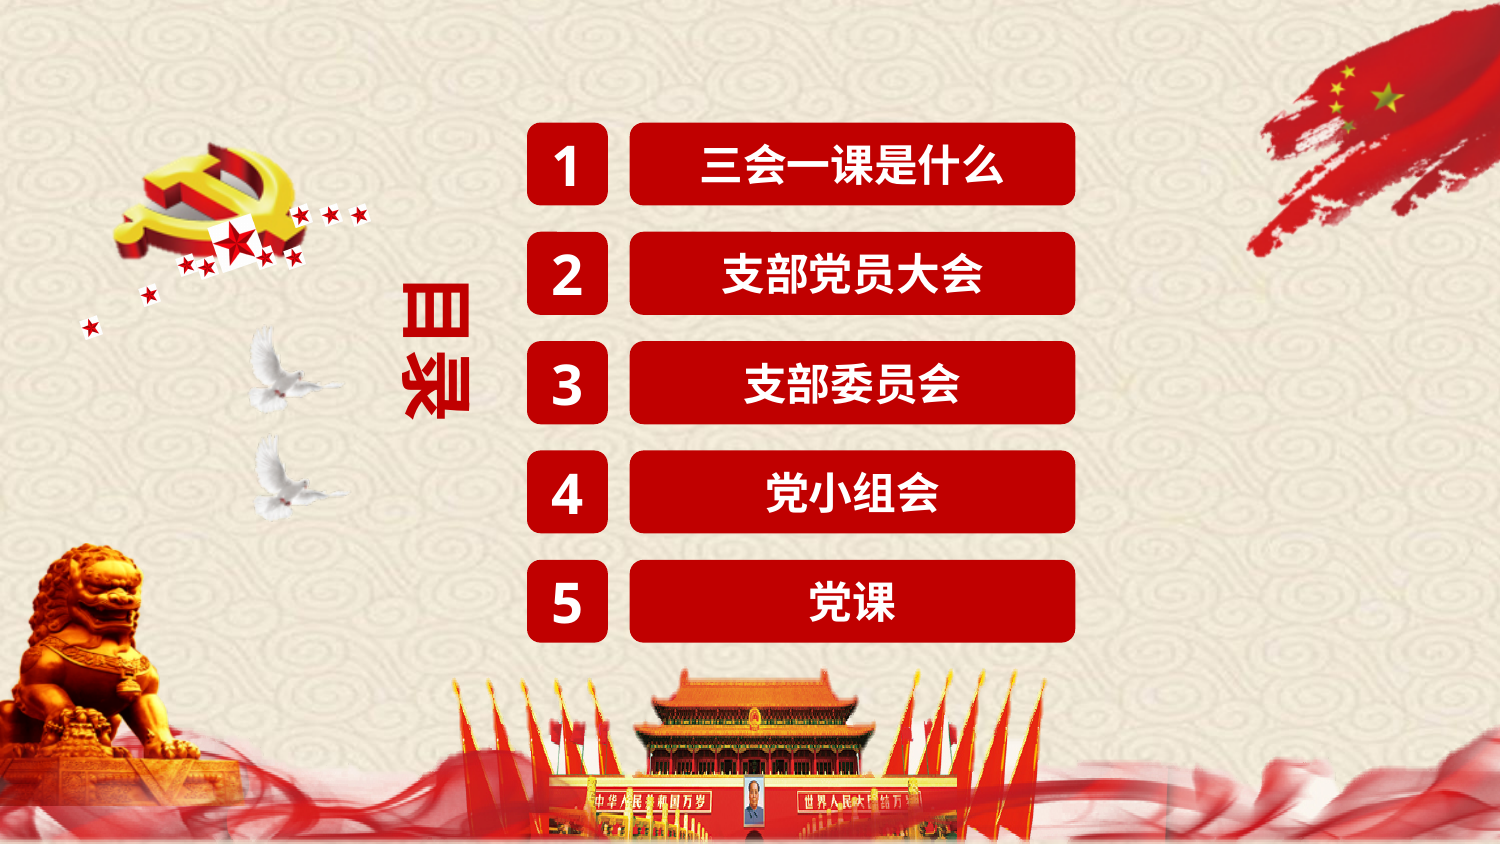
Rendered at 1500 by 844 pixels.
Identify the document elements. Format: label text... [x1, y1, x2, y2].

text_box 3 [525, 340, 609, 426]
text_box 支部党员大会 [628, 230, 1077, 316]
text_box 4 [525, 449, 609, 535]
text_box 党小组会 [628, 449, 1077, 535]
text_box 党课 [628, 558, 1077, 594]
text_box 5 [526, 558, 609, 594]
text_box 1 [525, 121, 609, 207]
text_box 2 [525, 230, 609, 316]
picture [0, 0, 1500, 844]
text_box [66, 122, 375, 292]
text_box 支部委员会 [628, 340, 1077, 426]
text_box 三会一课是什么 [628, 121, 1077, 207]
text_box 目录 [371, 258, 492, 451]
